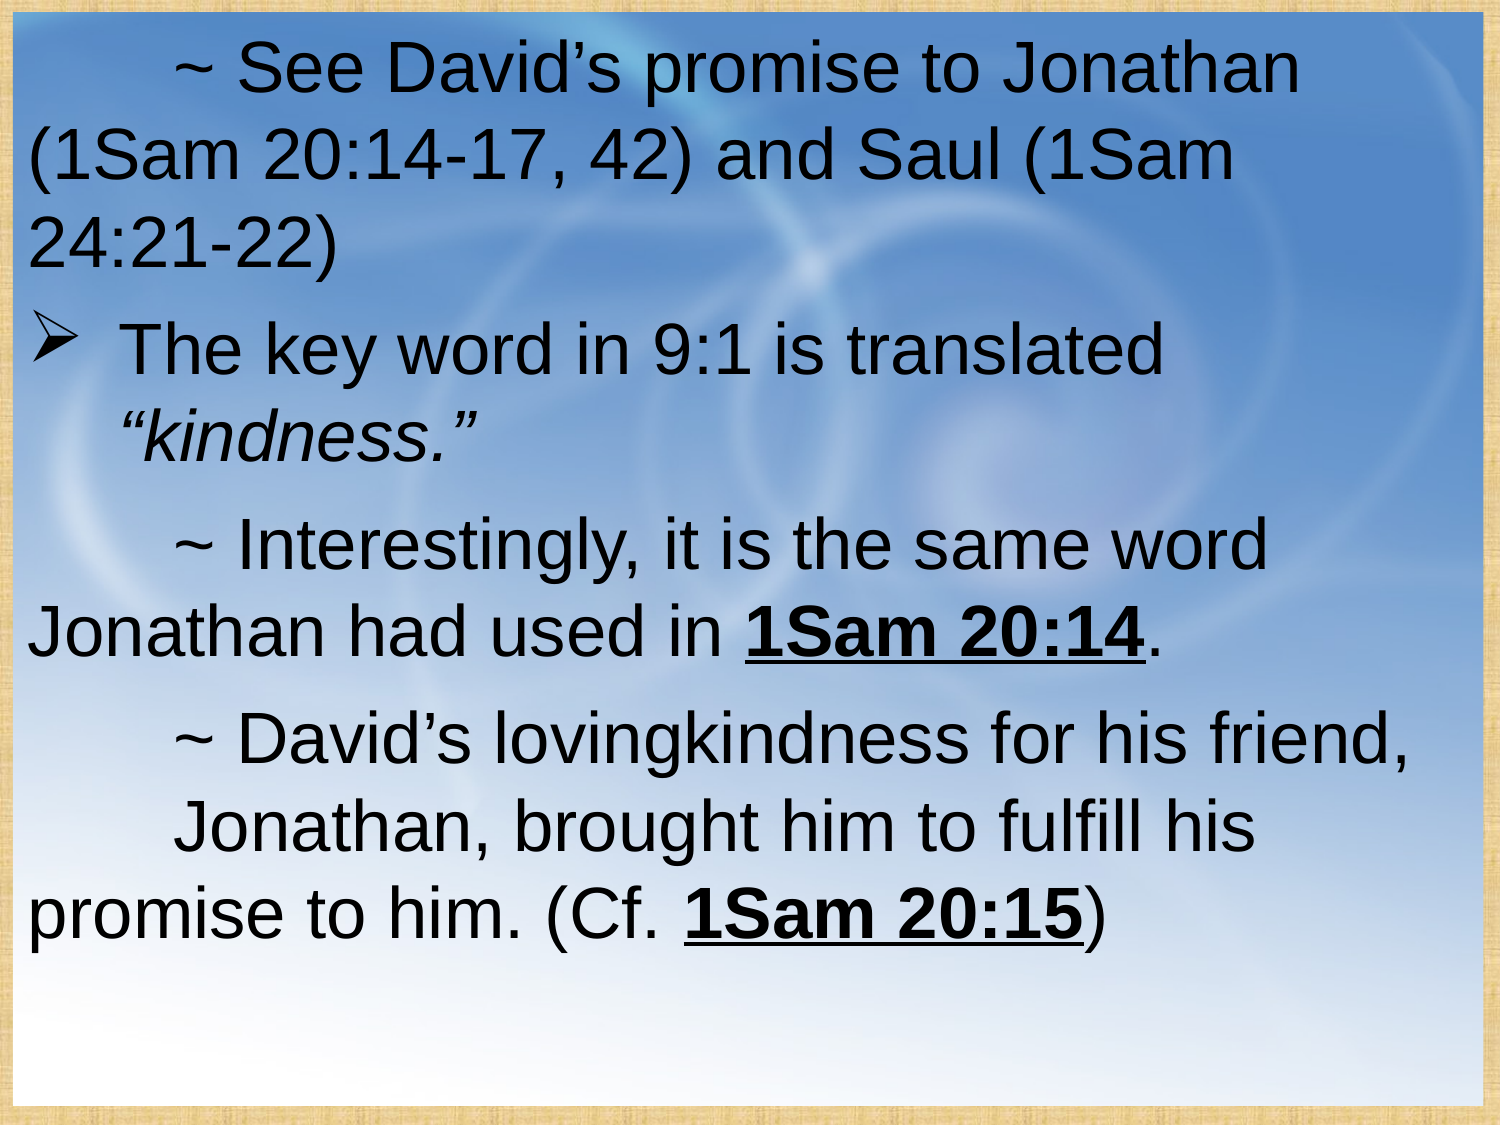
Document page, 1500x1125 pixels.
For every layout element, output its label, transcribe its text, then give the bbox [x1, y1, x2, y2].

subtitle ~ See David’s promise to Jonathan (1Sam 20:14-17, 42) and Saul (1Sam 24:21-22) The key word in 9:1 is translated “kindness.” ~ Interestingly, it is the same word Jonathan had used in 1Sam 20:14. ~ David’s lovingkindness for his friend, Jonathan, brought him to fulfill his promise to him. (Cf. 1Sam 20:15) [12, 12, 1484, 1106]
picture [0, 0, 1500, 1125]
